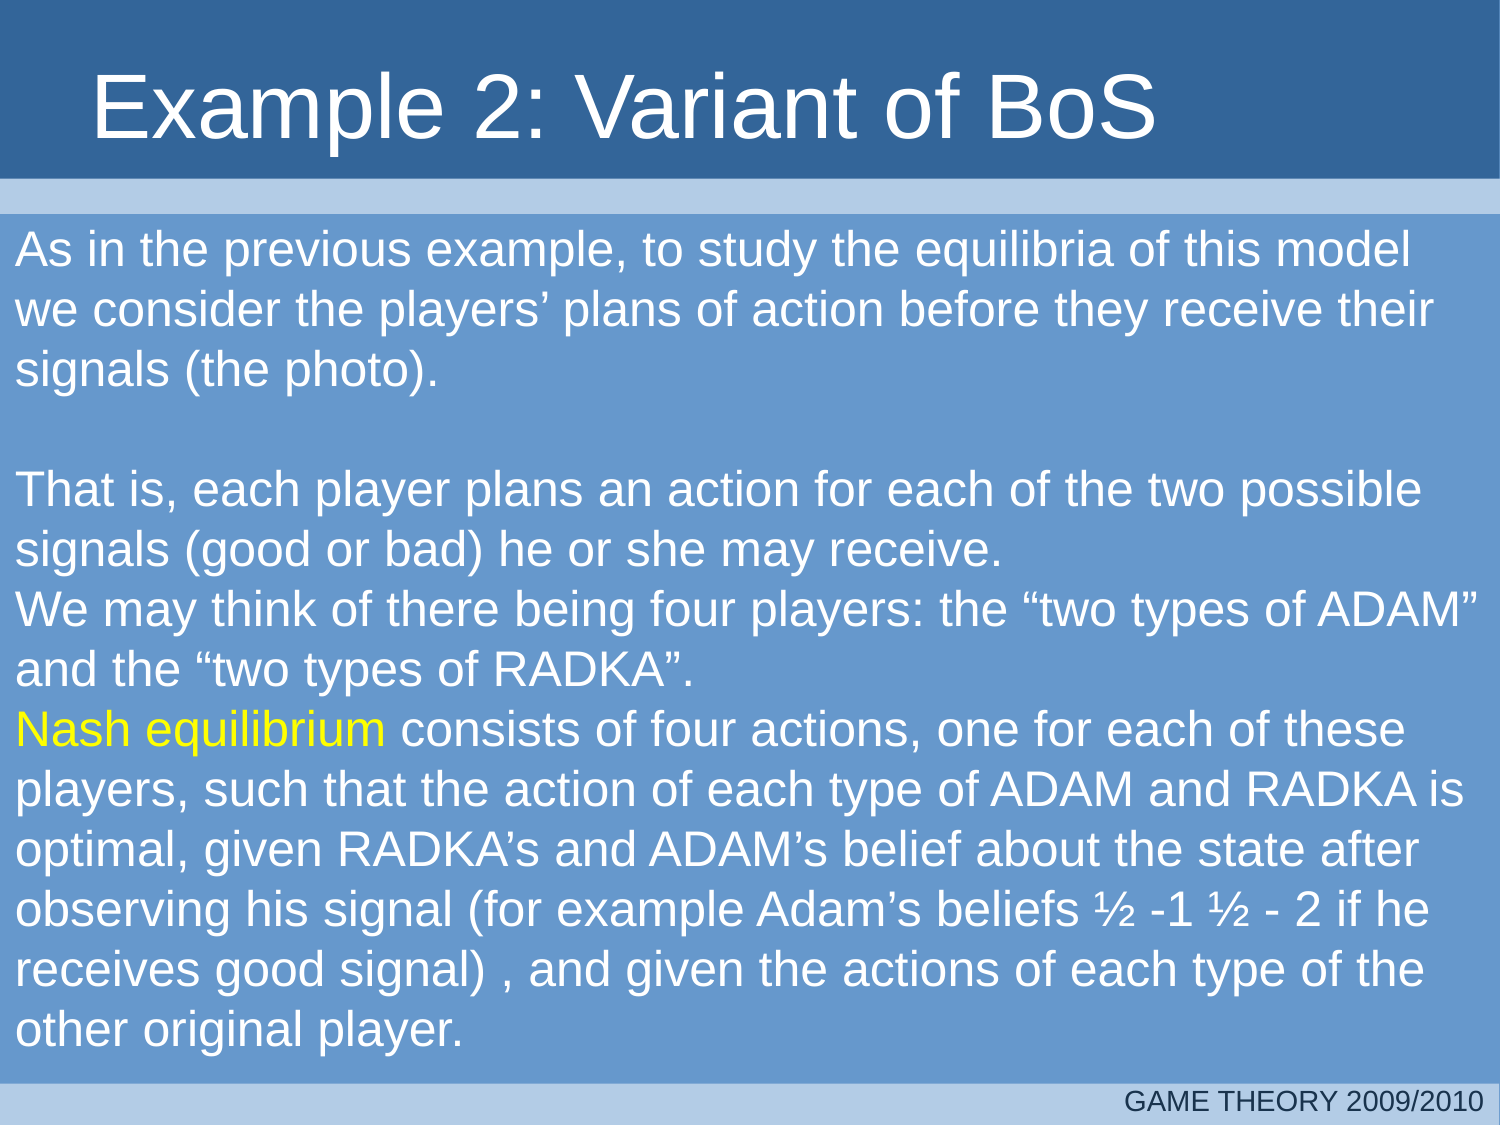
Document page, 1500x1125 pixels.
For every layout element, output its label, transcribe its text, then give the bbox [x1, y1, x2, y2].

text_box As in the previous example, to study the equilibria of this model we consider the players’ plans of action before they receive their signals (the photo). That is, each player plans an action for each of the two possible signals (good or bad) he or she may receive. We may think of there being four players: the “two types of ADAM” and the “two types of RADKA”. Nash equilibrium consists of four actions, one for each of these players, such that the action of each type of ADAM and RADKA is optimal, given RADKA’s and ADAM’s belief about the state after observing his signal (for example Adam’s beliefs ½ -1 ½ - 2 if he receives good signal) , and given the actions of each type of the other original player. [0, 209, 1500, 1064]
text_box GAME THEORY 2009/2010 [1109, 1075, 1500, 1125]
title Example 2: Variant of BoS [74, 42, 1436, 162]
